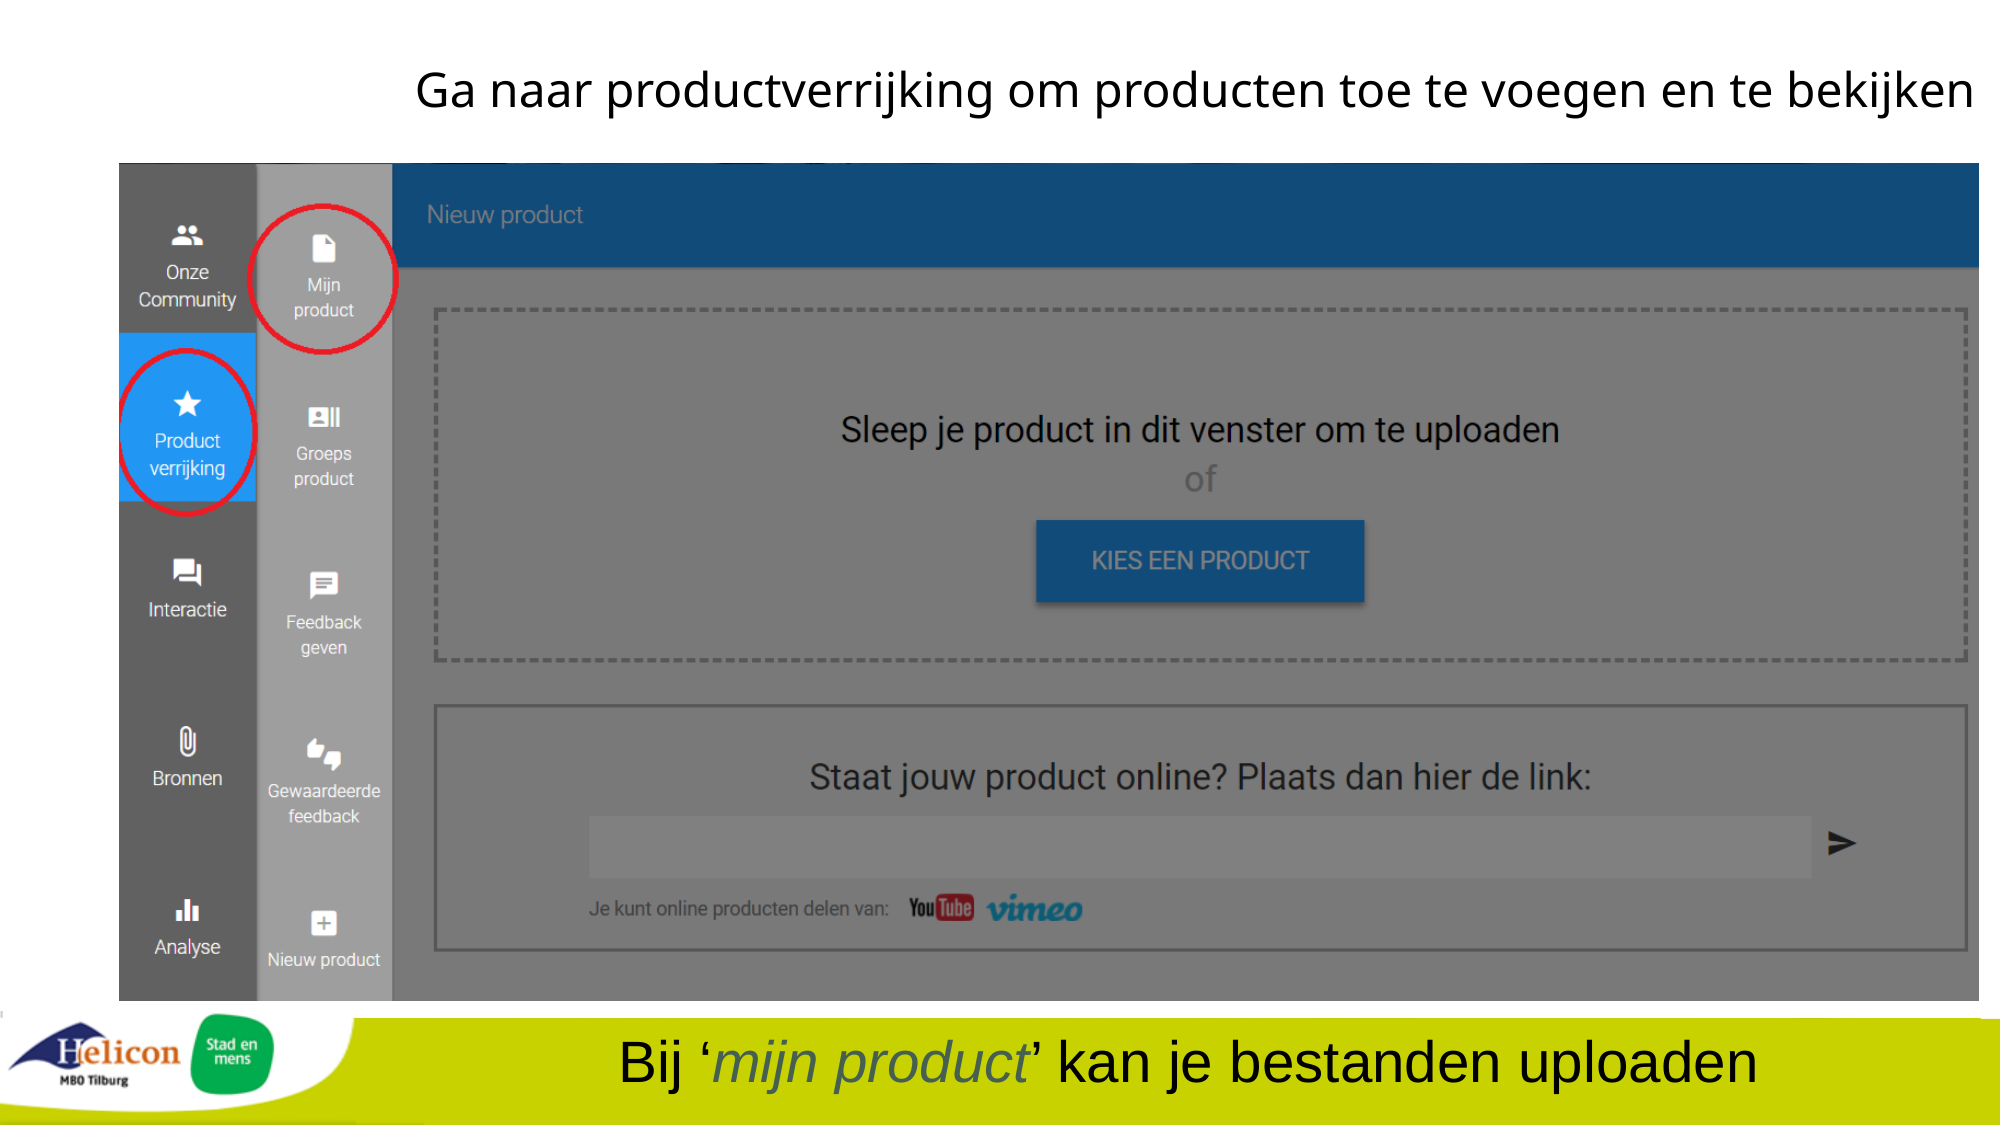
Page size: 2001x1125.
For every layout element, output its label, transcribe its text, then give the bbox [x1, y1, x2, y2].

picture [119, 163, 1979, 1001]
picture [0, 1011, 424, 1125]
text_box Bij ‘mijn product’ kan je bestanden uploaden [603, 1016, 2000, 1102]
title Ga naar productverrijking om producten toe te voegen en te bekijken [399, 38, 2000, 146]
